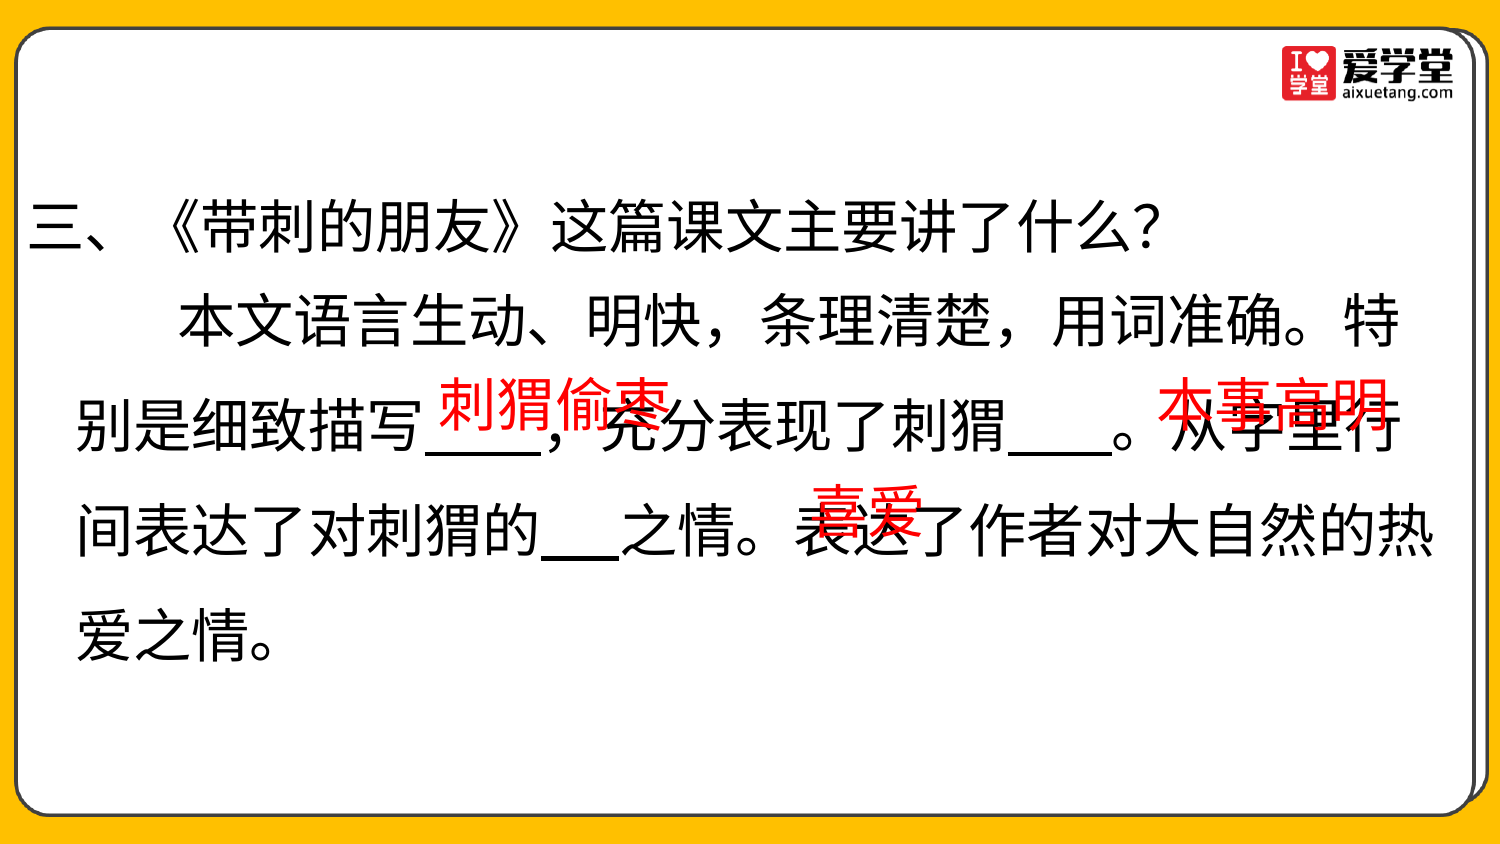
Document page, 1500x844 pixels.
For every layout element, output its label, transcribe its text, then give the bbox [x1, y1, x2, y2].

text_box 三、《带刺的朋友》这篇课文主要讲了什么？ [11, 148, 1482, 268]
text_box 本事高明 [1141, 360, 1405, 446]
text_box 刺猬偷枣 [423, 360, 687, 446]
picture [0, 0, 1500, 844]
text_box 本文语言生动、明快，条理清楚，用词准确。特别是细致描写 ，充分表现了刺猬 。从字里行间表达了对刺猬的 之情。表达了作者对大自然的热爱之情。 [60, 241, 1460, 677]
text_box 喜爱 [794, 467, 941, 553]
